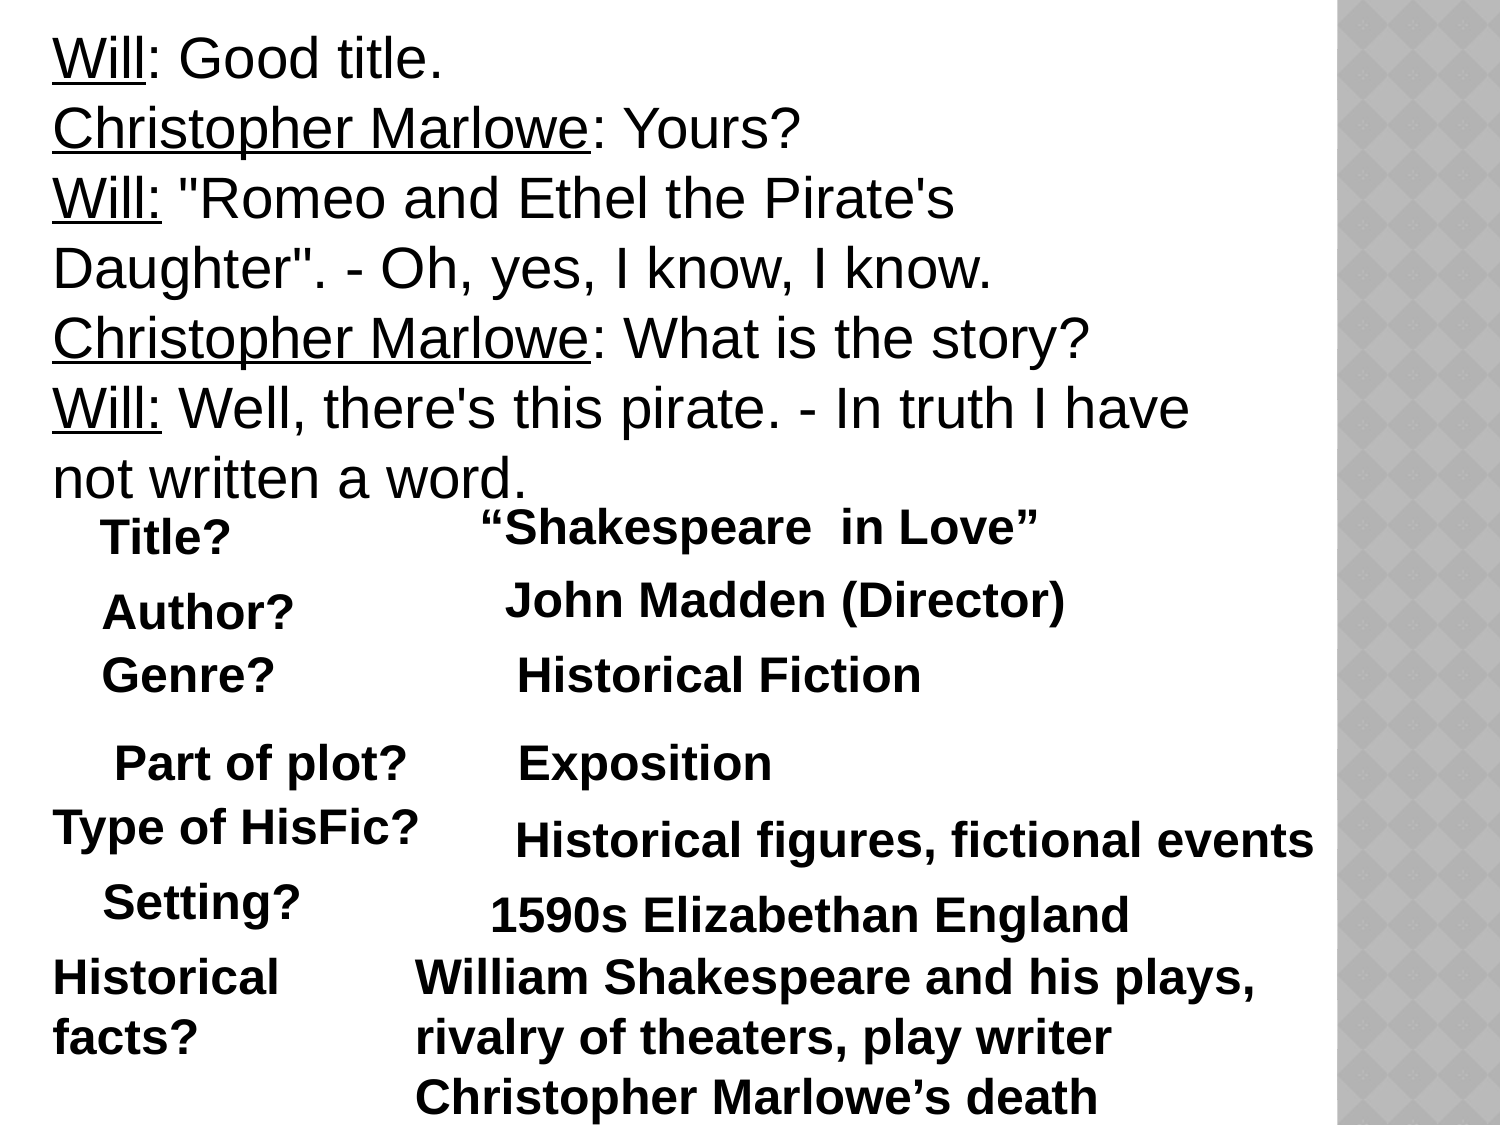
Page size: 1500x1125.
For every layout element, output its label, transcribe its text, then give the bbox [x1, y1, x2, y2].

text_box Author? [86, 572, 311, 648]
text_box Exposition [502, 723, 789, 798]
text_box 1590s Elizabethan England [474, 874, 1348, 937]
text_box Historical figures, fictional events [500, 799, 1373, 875]
text_box Genre? [86, 634, 292, 710]
text_box Setting? [87, 862, 488, 937]
text_box Historical Fiction [501, 635, 938, 711]
text_box Type of HisFic? [37, 787, 438, 863]
text_box John Madden (Director) [490, 560, 1082, 636]
text_box William Shakespeare and his plays, rivalry of theaters, play writer Christopher Marlowe’s death [399, 937, 1413, 1125]
text_box Historical facts? [37, 937, 399, 1073]
text_box Will: Good title. Christopher Marlowe: Yours? Will: "Romeo and Ethel the Pirate's Daughter". - Oh, yes, I know, I know. Christopher Marlowe: What is the story? Will: Well, there's this pirate. - In truth I have not written a word. [37, 12, 1263, 518]
text_box Title? [84, 518, 248, 573]
text_box Part of plot? [99, 723, 424, 787]
text_box “Shakespeare in Love” [464, 487, 1338, 563]
